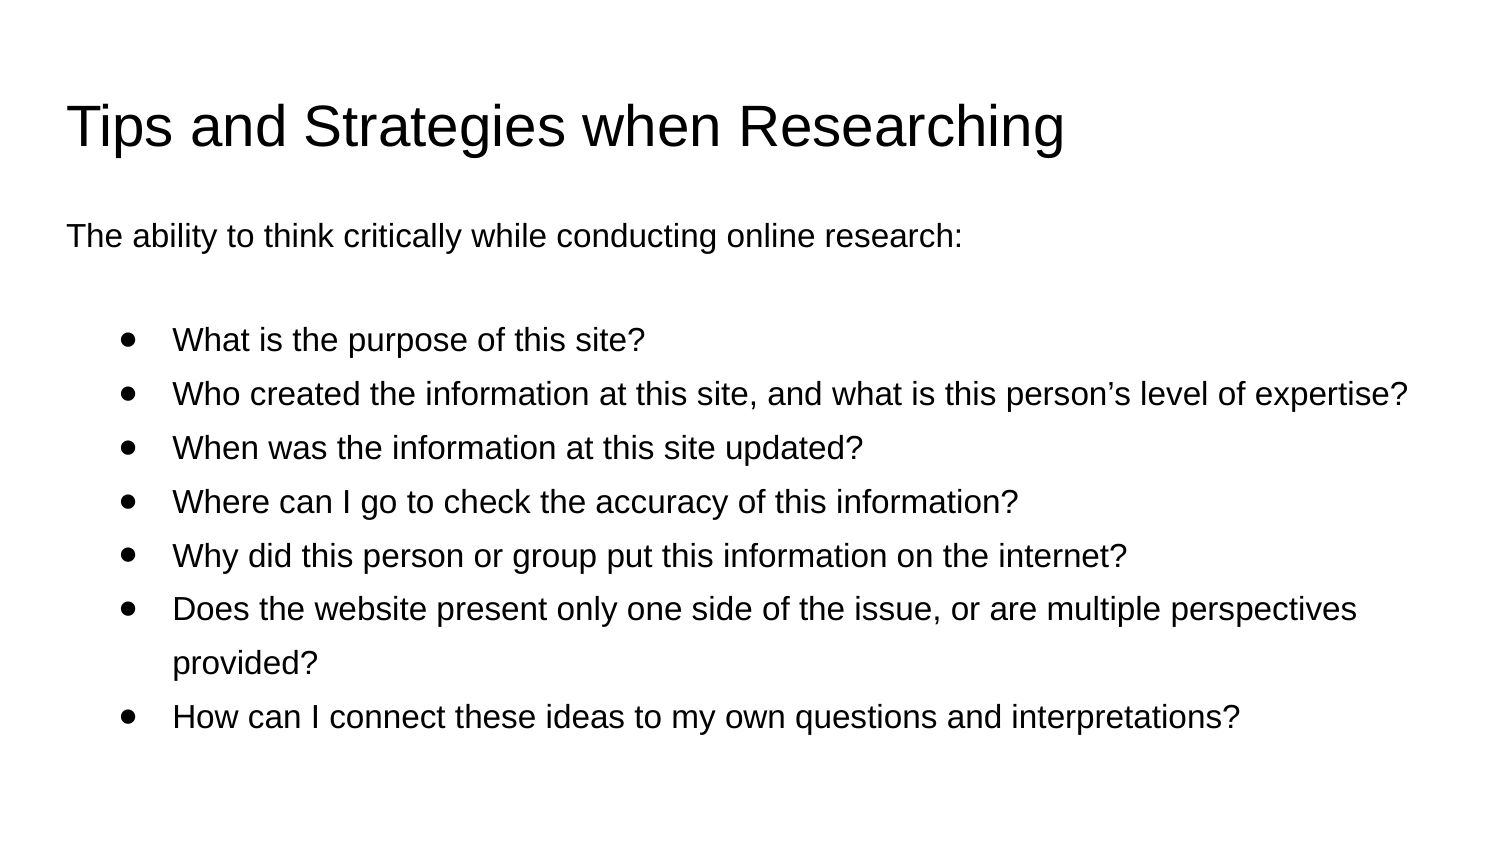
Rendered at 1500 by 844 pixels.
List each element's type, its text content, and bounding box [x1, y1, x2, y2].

list The ability to think critically while conducting online research: What is the purpose of this site? Who created the information at this site, and what is this person’s level of expertise? When was the information at this site updated? Where can I go to check the accuracy of this information? Why did this person or group put this information on the internet? Does the website present only one side of the issue, or are multiple perspectives provided? How can I connect these ideas to my own questions and interpretations? Source: Coiro, J. (2017, August 29). Teaching Adolescents How to Evaluate the Quality of Online Information. Retrieved from https://www.edutopia.org/blog/evaluating-quality-of-online-info-julie-coiro [51, 189, 1449, 750]
title Tips and Strategies when Researching [51, 72, 1449, 167]
